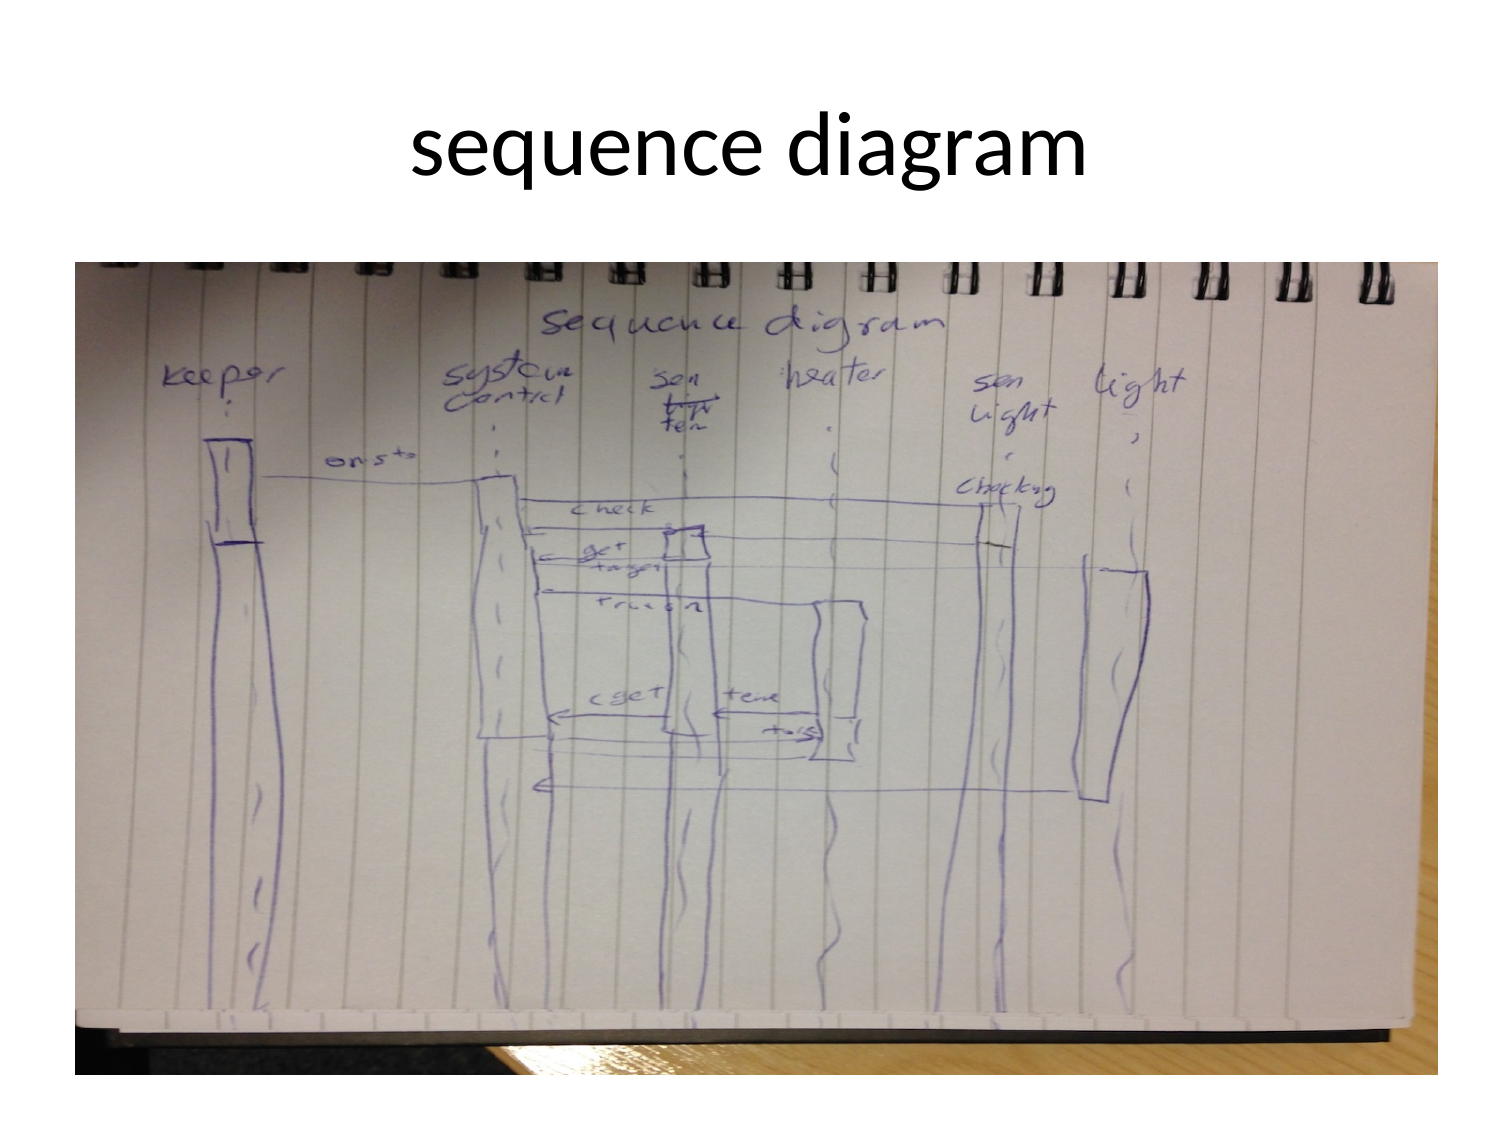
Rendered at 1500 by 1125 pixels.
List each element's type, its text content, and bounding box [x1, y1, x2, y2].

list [74, 262, 1438, 1076]
title sequence diagram [75, 45, 1425, 233]
